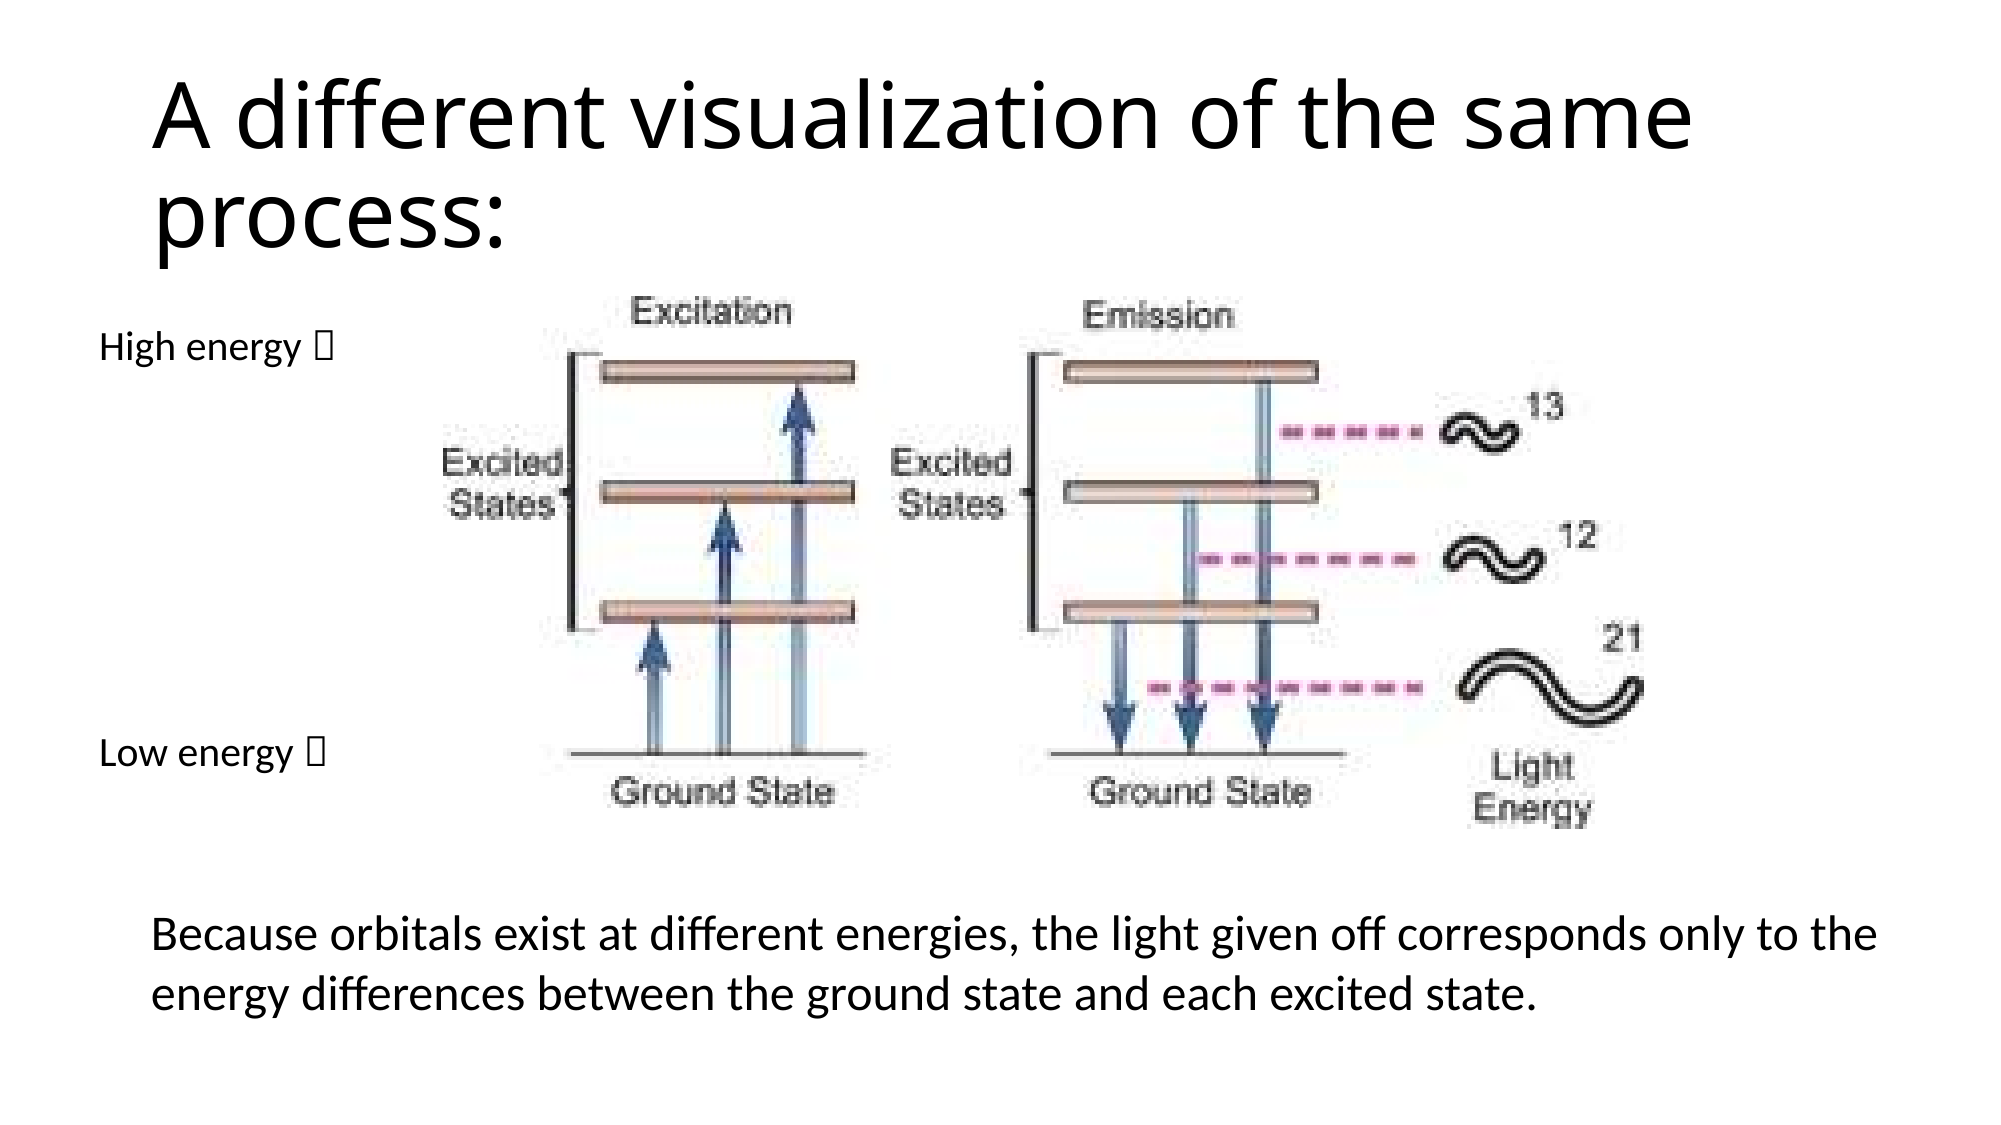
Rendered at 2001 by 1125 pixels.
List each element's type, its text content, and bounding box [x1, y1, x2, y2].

text_box Low energy  [84, 717, 443, 782]
text_box High energy  [84, 311, 443, 377]
picture [443, 296, 1644, 829]
text_box Because orbitals exist at different energies, the light given off corresponds only to the energy differences between the ground state and each excited state. [136, 892, 1951, 1028]
title A different visualization of the same process: [137, 59, 1863, 278]
